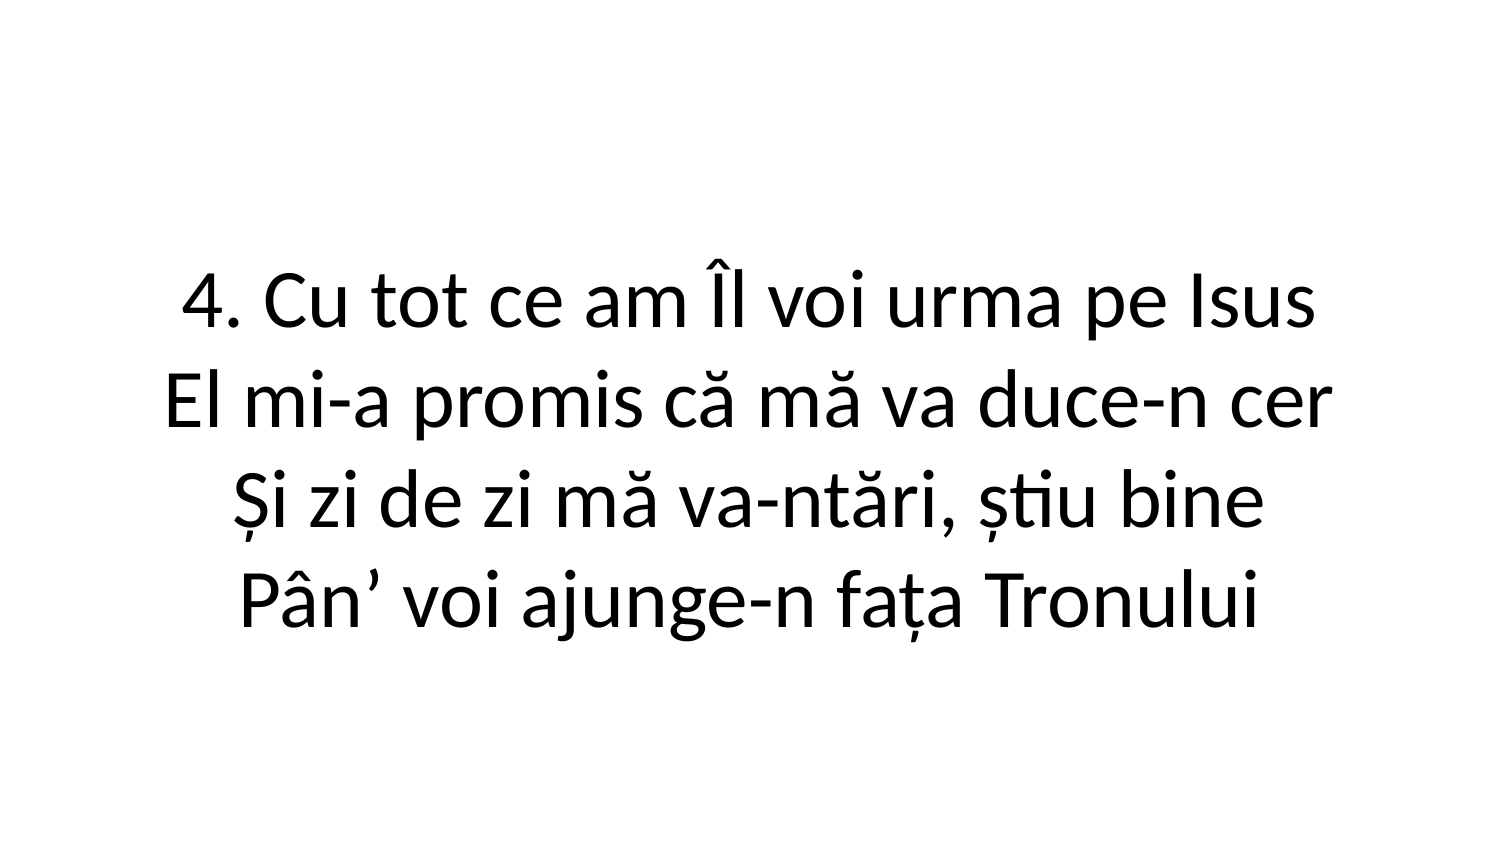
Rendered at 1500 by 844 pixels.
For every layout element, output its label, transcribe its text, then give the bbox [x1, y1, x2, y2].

text_box 4. Cu tot ce am Îl voi urma pe Isus El mi-a promis că mă va duce-n cer Și zi de zi mă va-ntări, știu bine Pân’ voi ajunge-n fața Tronului [149, 192, 1351, 652]
